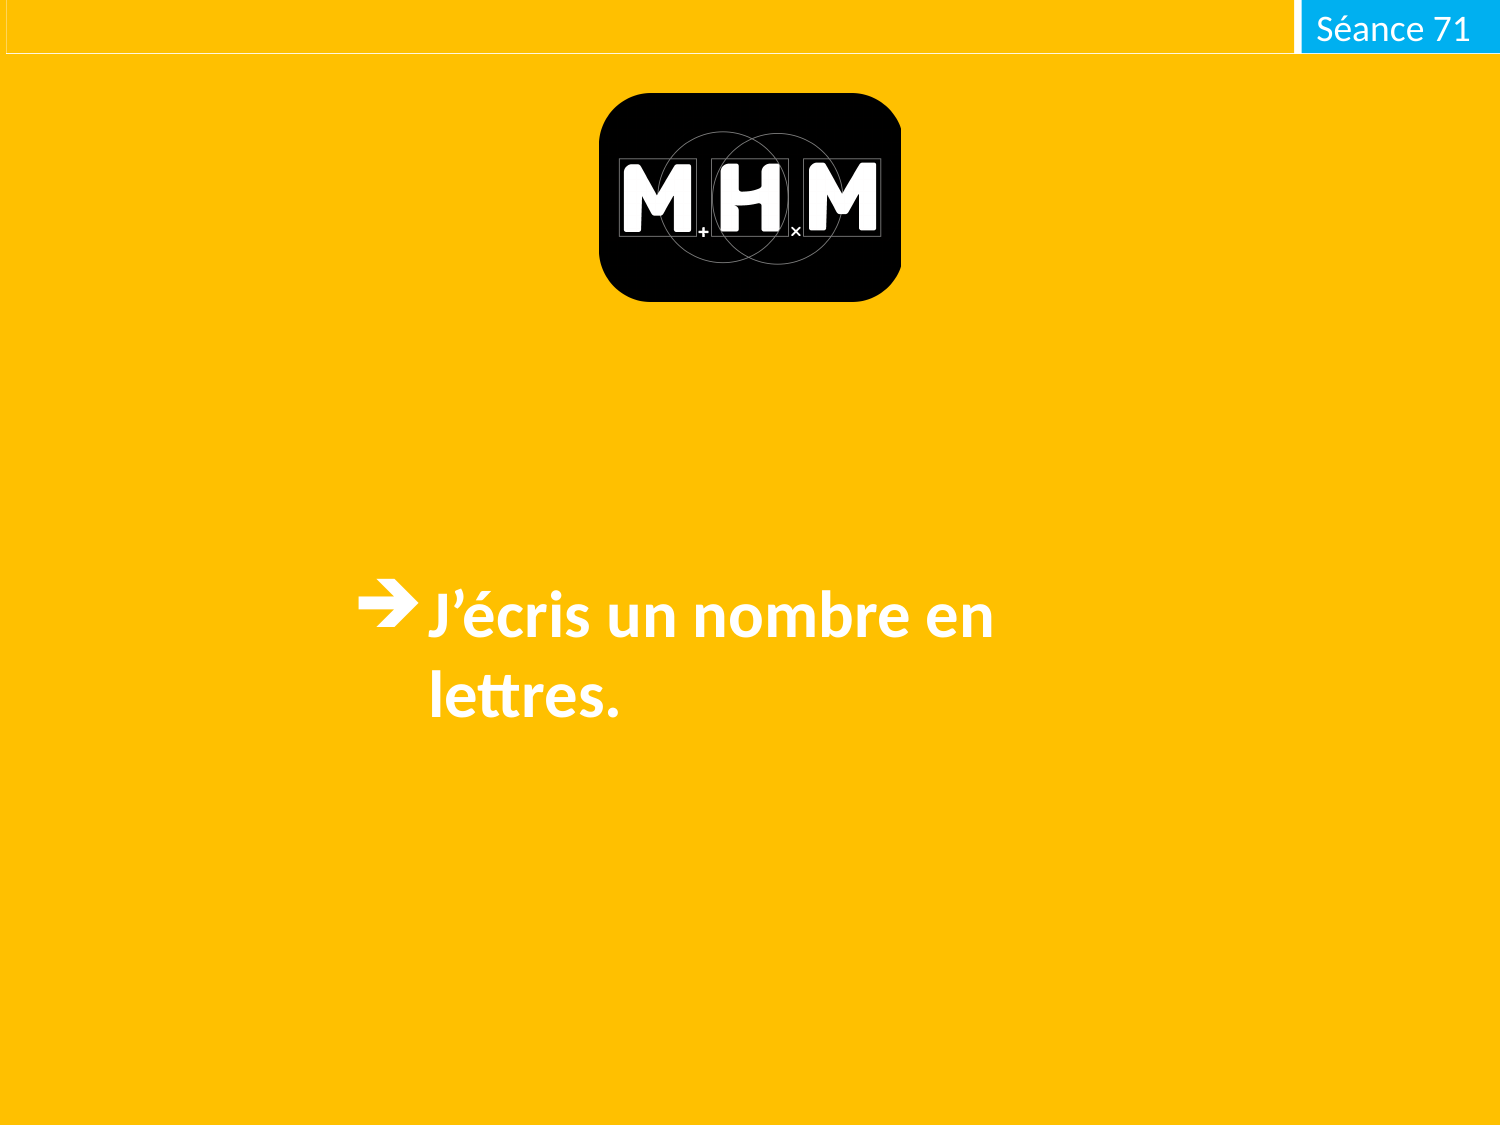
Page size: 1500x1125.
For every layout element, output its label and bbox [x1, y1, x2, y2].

text_box [0, 54, 1500, 1125]
